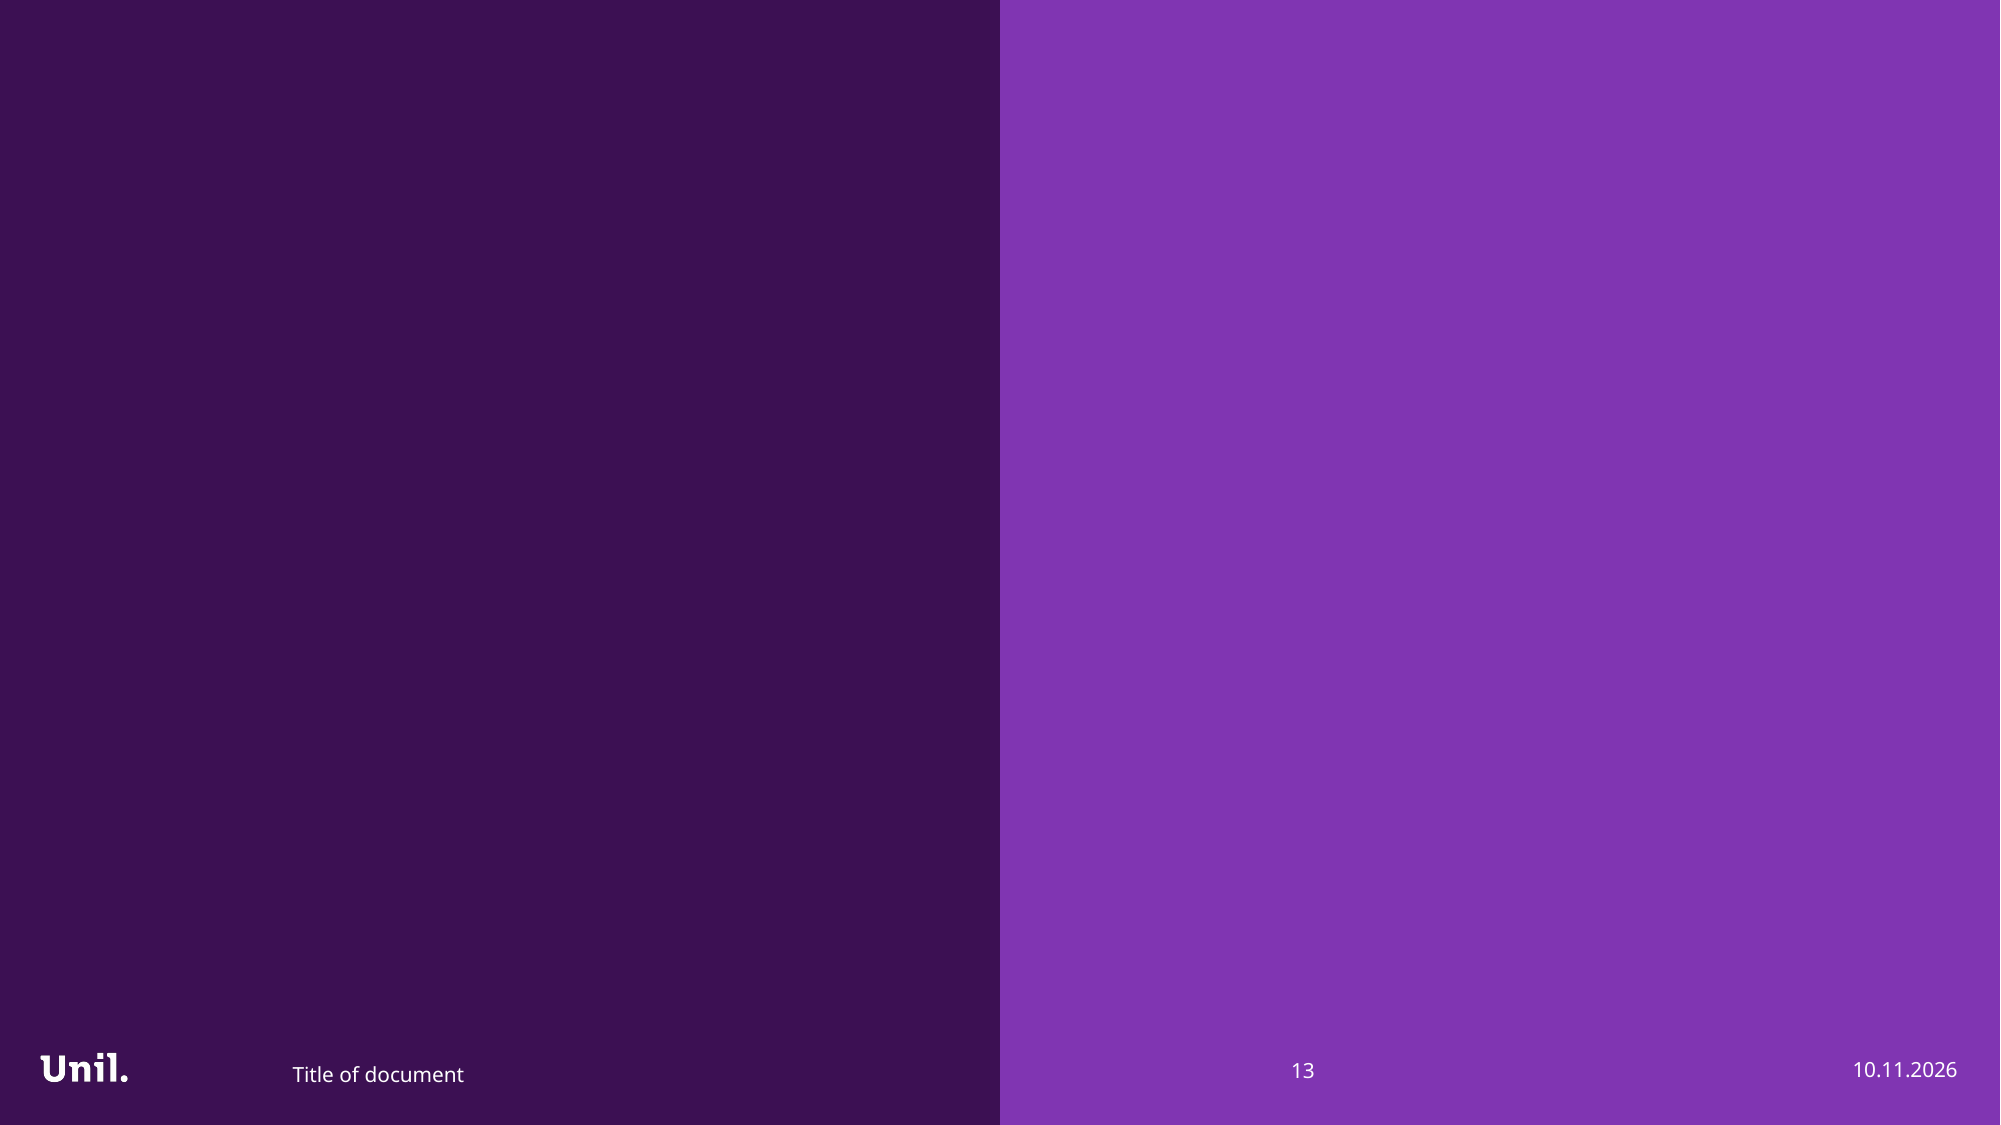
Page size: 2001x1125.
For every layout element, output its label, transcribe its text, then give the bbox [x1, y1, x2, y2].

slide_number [1789, 1026, 1958, 1086]
footer Title of document [292, 1011, 1048, 1087]
slide_number 13 [1250, 1037, 1355, 1086]
picture [27, 1042, 141, 1095]
